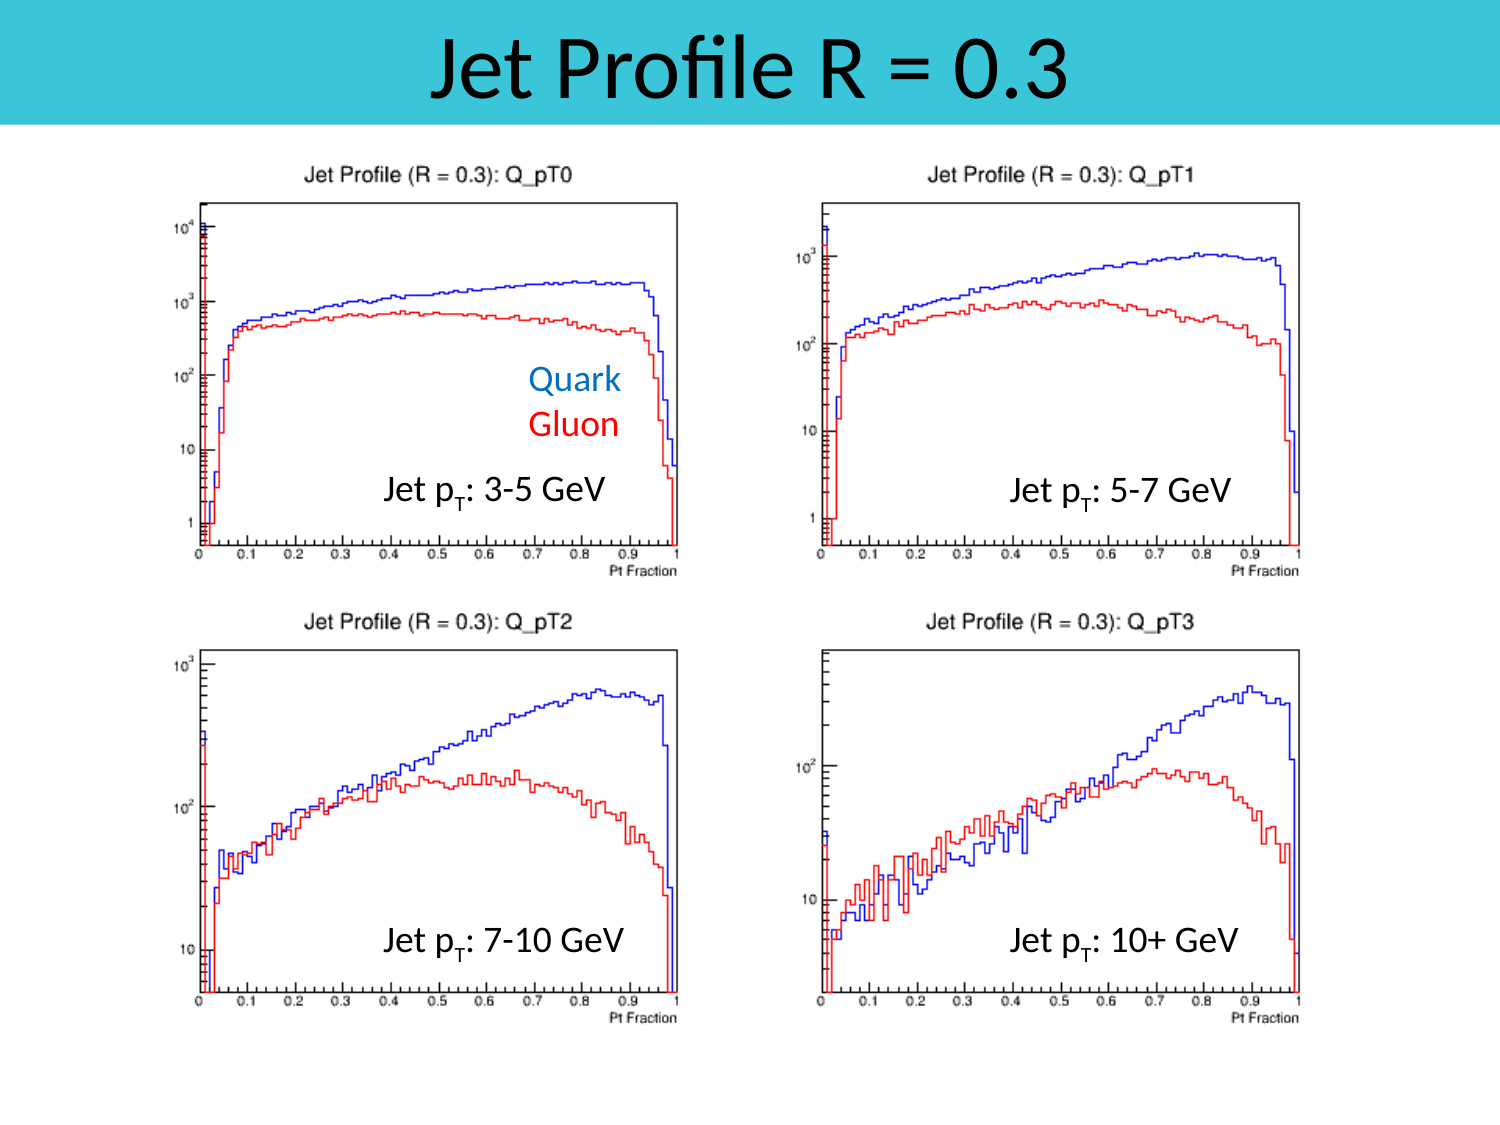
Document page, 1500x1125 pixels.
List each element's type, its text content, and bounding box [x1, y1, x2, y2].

picture [128, 151, 1372, 1045]
text_box Jet Profile R = 0.3 [0, 0, 1500, 125]
